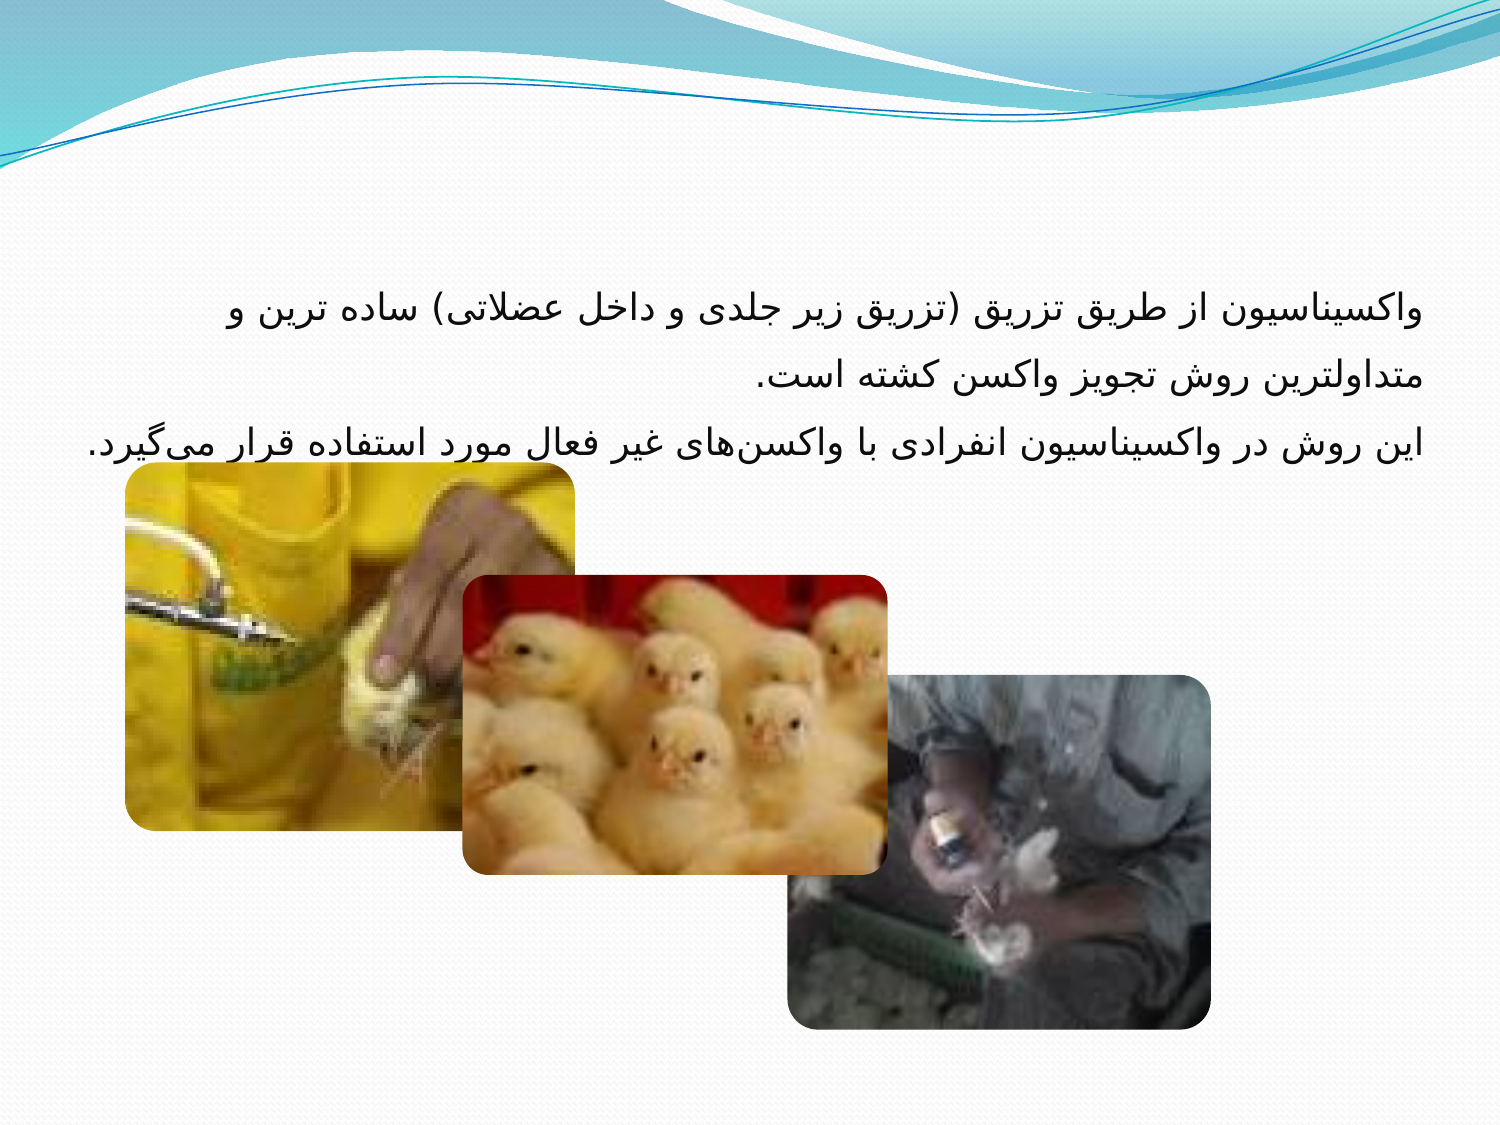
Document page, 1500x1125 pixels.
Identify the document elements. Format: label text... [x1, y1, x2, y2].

picture [124, 462, 888, 876]
title واکسیناسیون از طریق تزریق (تزریق زیر جلدی و داخل عضلاتی) ساده ترین و متداولترین روش تجویز واکسن کشته است. این روش در واکسیناسیون انفرادی با واکسن‌های غیر فعال مورد استفاده قرار می‌گیرد. [75, 275, 1425, 463]
picture [787, 674, 1212, 1030]
